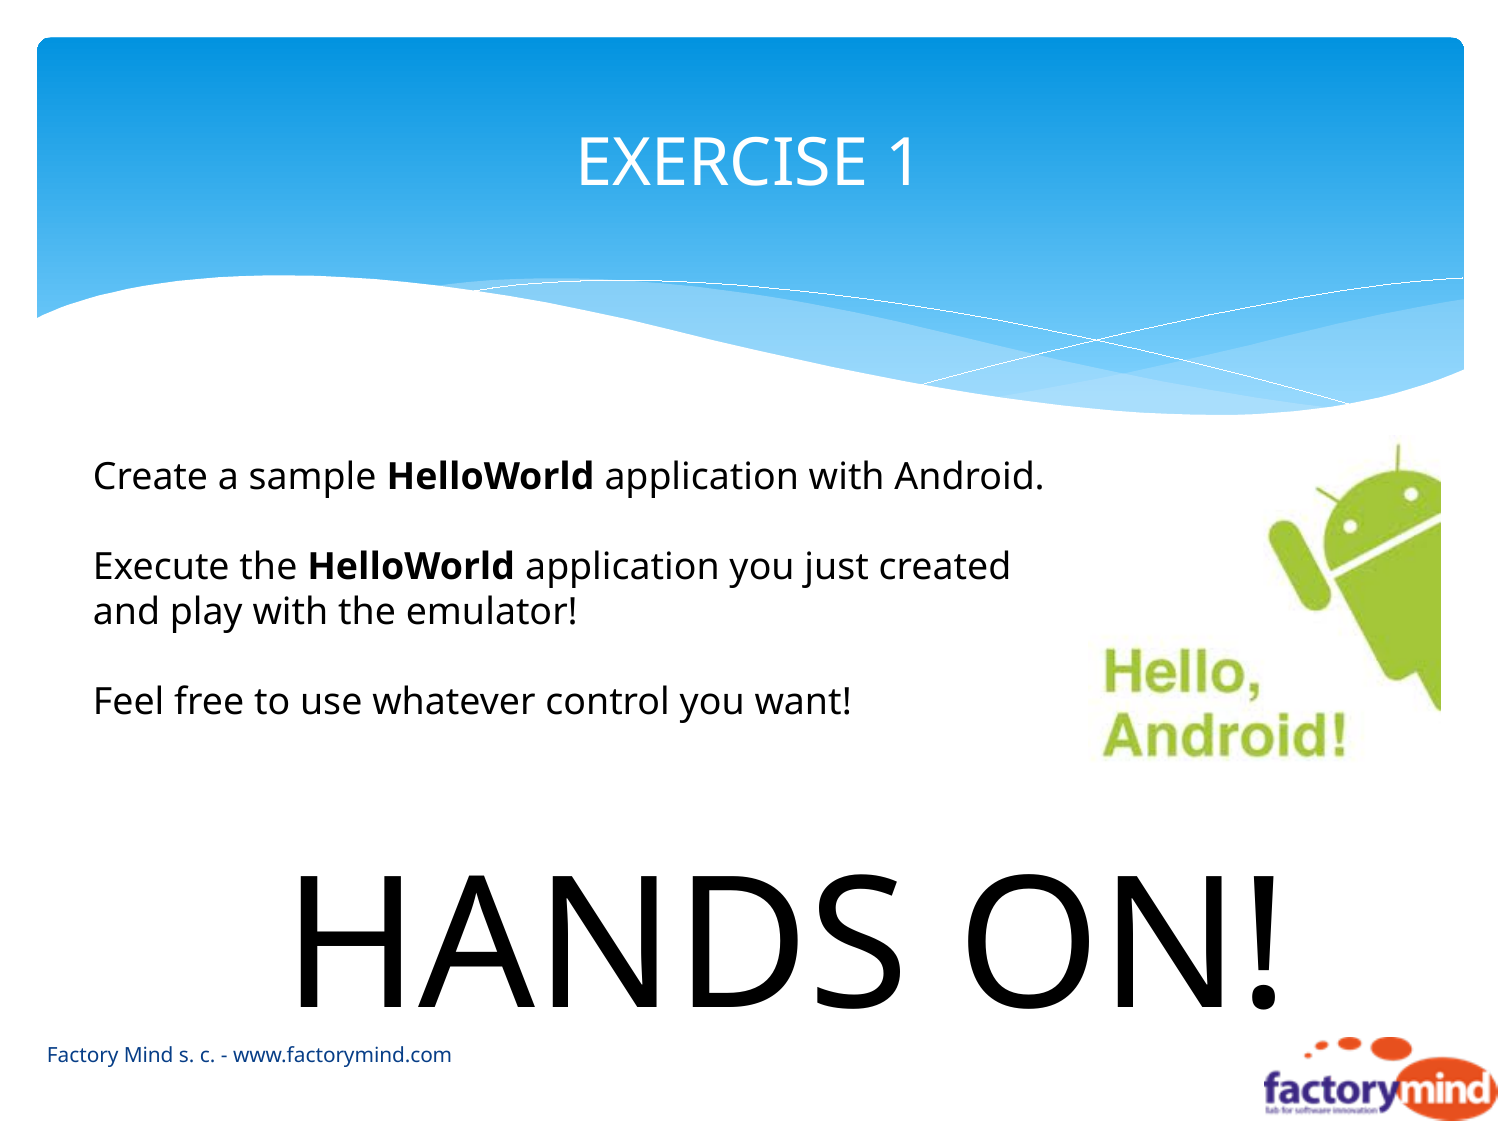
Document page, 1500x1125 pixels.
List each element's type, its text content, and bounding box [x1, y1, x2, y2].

text_box HANDS ON! [225, 816, 1347, 1052]
title EXERCISE 1 [75, 55, 1425, 261]
picture [1264, 1036, 1498, 1122]
footer Factory Mind s. c. - www.factorymind.com [31, 1025, 653, 1086]
text_box Create a sample HelloWorld application with Android. Execute the HelloWorld application you just created and play with the emulator! Feel free to use whatever control you want! [78, 444, 1082, 730]
picture [1088, 435, 1441, 788]
